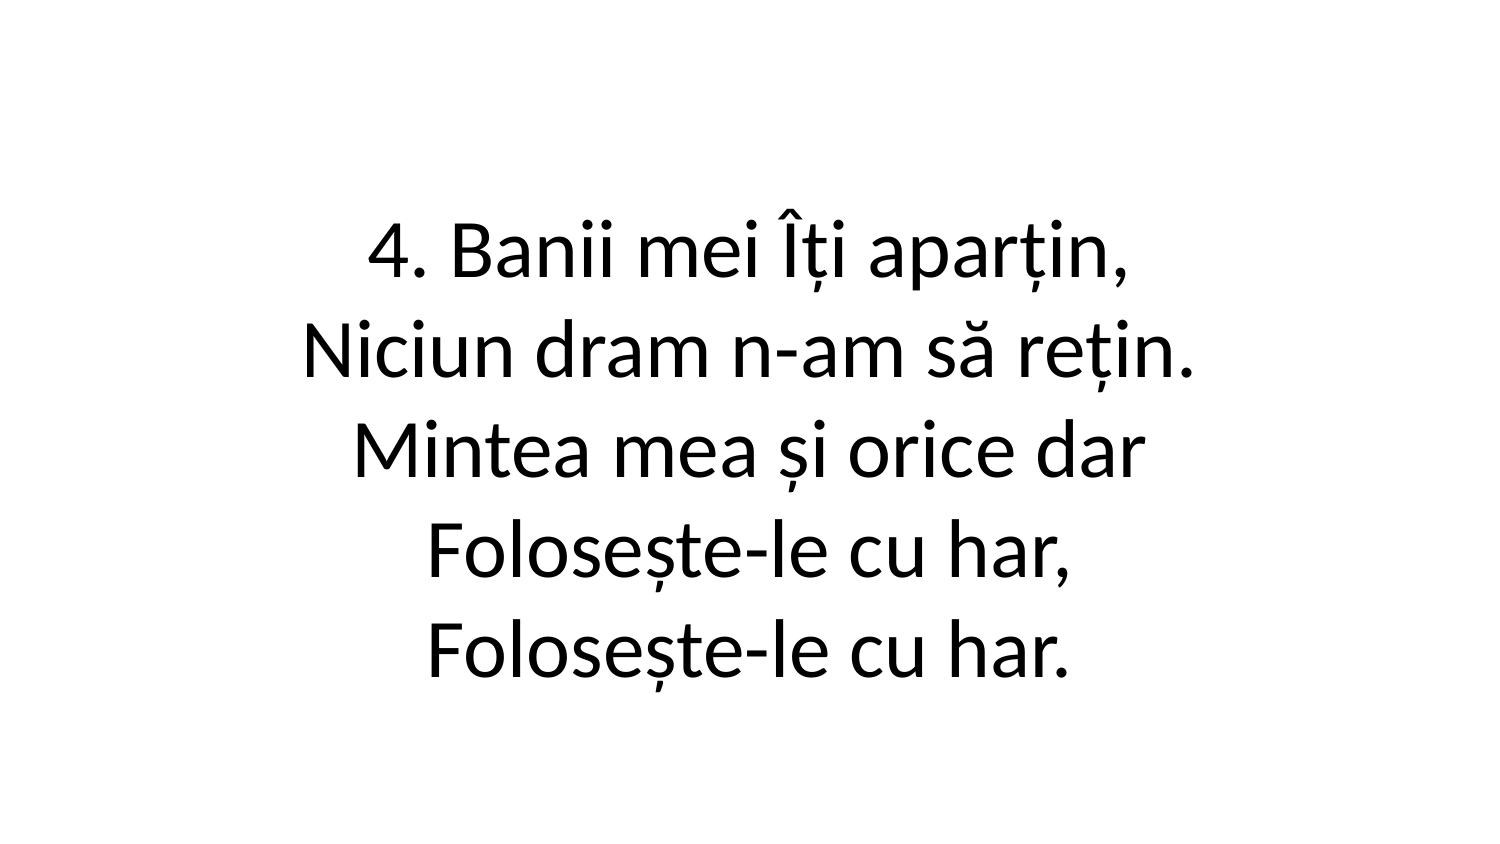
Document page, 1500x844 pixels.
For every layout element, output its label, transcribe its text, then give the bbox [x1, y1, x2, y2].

text_box 4. Banii mei Îți aparțin, Niciun dram n-am să rețin. Mintea mea și orice dar Folosește-le cu har, Folosește-le cu har. [287, 142, 1213, 702]
